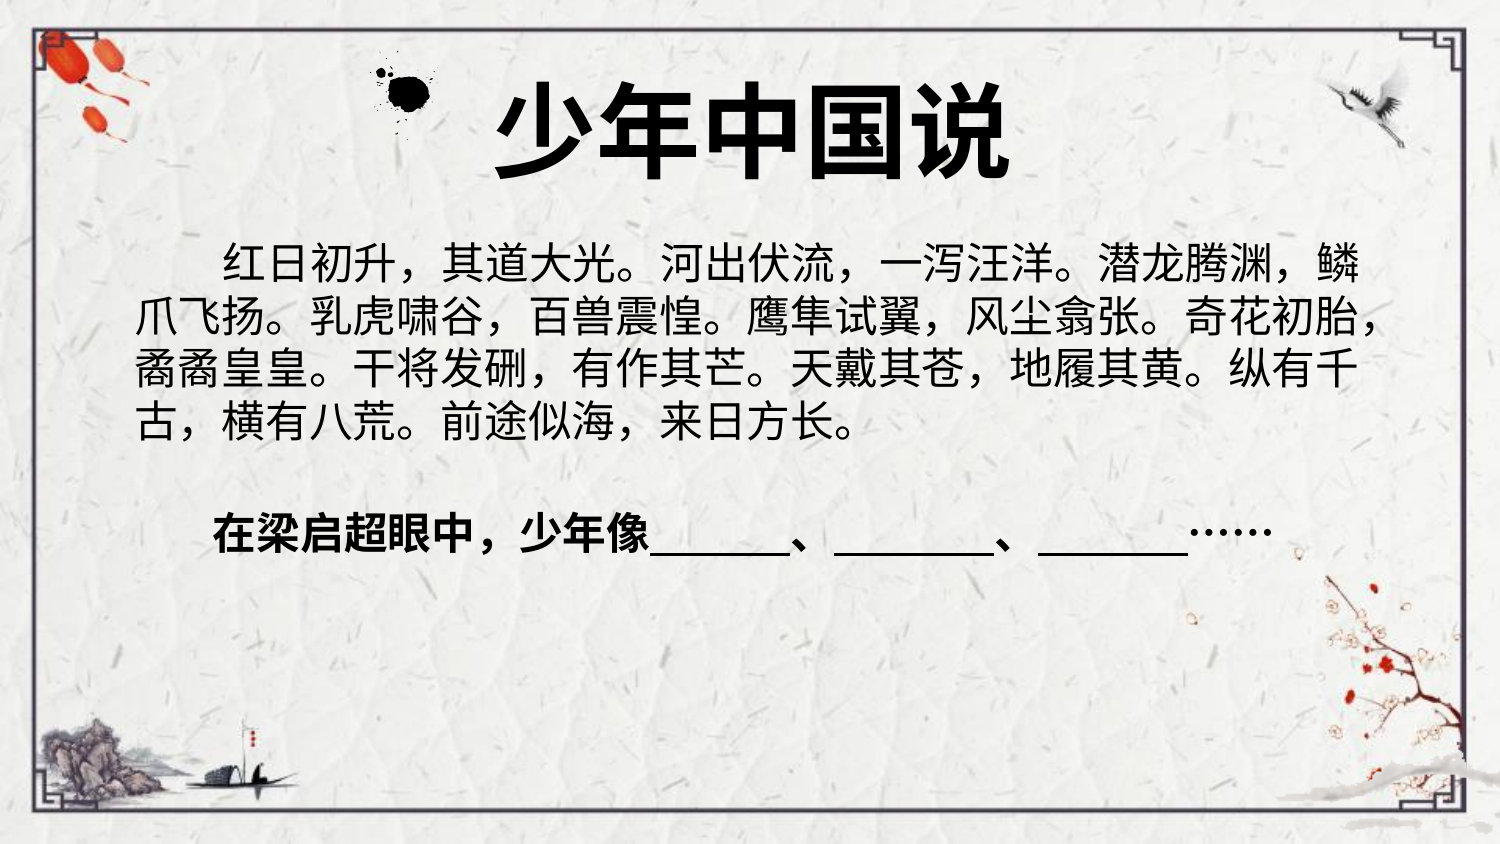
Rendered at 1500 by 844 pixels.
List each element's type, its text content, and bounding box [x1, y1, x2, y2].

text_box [368, 51, 1094, 201]
text_box 在梁启超眼中，少年像 、 、 …… [201, 447, 1500, 643]
text_box 红日初升，其道大光。河出伏流，一泻汪洋。潜龙腾渊，鳞爪飞扬。乳虎啸谷，百兽震惶。鹰隼试翼，风尘翕张。奇花初胎，矞矞皇皇。干将发硎，有作其芒。天戴其苍，地履其黄。纵有千古，横有八荒。前途似海，来日方长。 [122, 230, 1378, 505]
picture [0, 0, 1500, 844]
